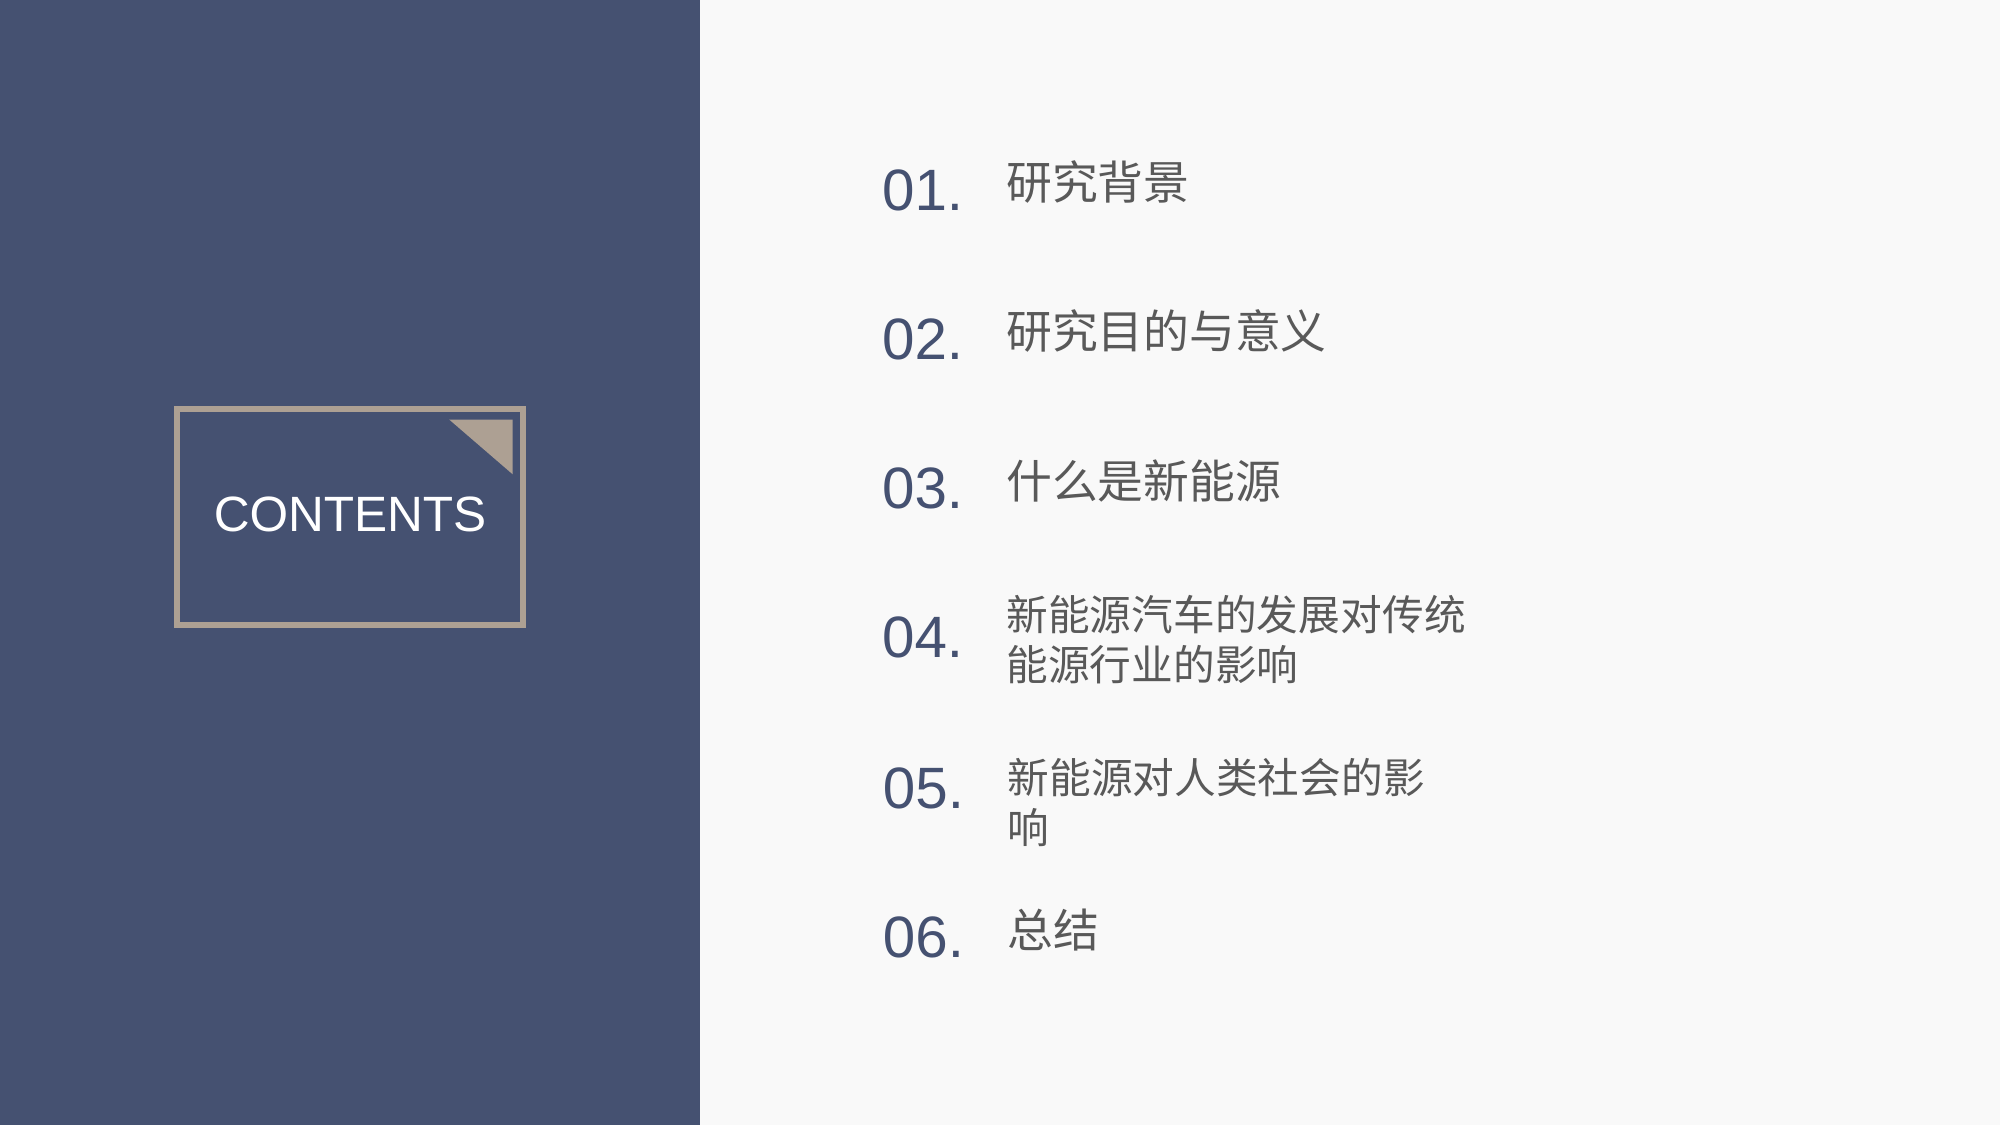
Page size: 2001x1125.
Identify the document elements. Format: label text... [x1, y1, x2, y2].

text_box 新能源汽车的发展对传统能源行业的影响 [991, 581, 1521, 685]
text_box CONTENTS [197, 474, 503, 561]
text_box [0, 0, 701, 1125]
text_box 03. [867, 443, 980, 529]
text_box [446, 418, 514, 477]
text_box 总结 [992, 893, 1478, 970]
text_box 研究目的与意义 [991, 295, 1477, 372]
text_box 01. [867, 144, 980, 231]
text_box 新能源对人类社会的影响 [992, 744, 1478, 821]
text_box 研究背景 [991, 146, 1477, 223]
text_box 什么是新能源 [991, 445, 1477, 521]
text_box 06. [868, 891, 981, 978]
text_box 04. [867, 592, 980, 679]
text_box 02. [867, 293, 980, 380]
text_box [176, 408, 524, 626]
text_box 05. [868, 742, 981, 829]
